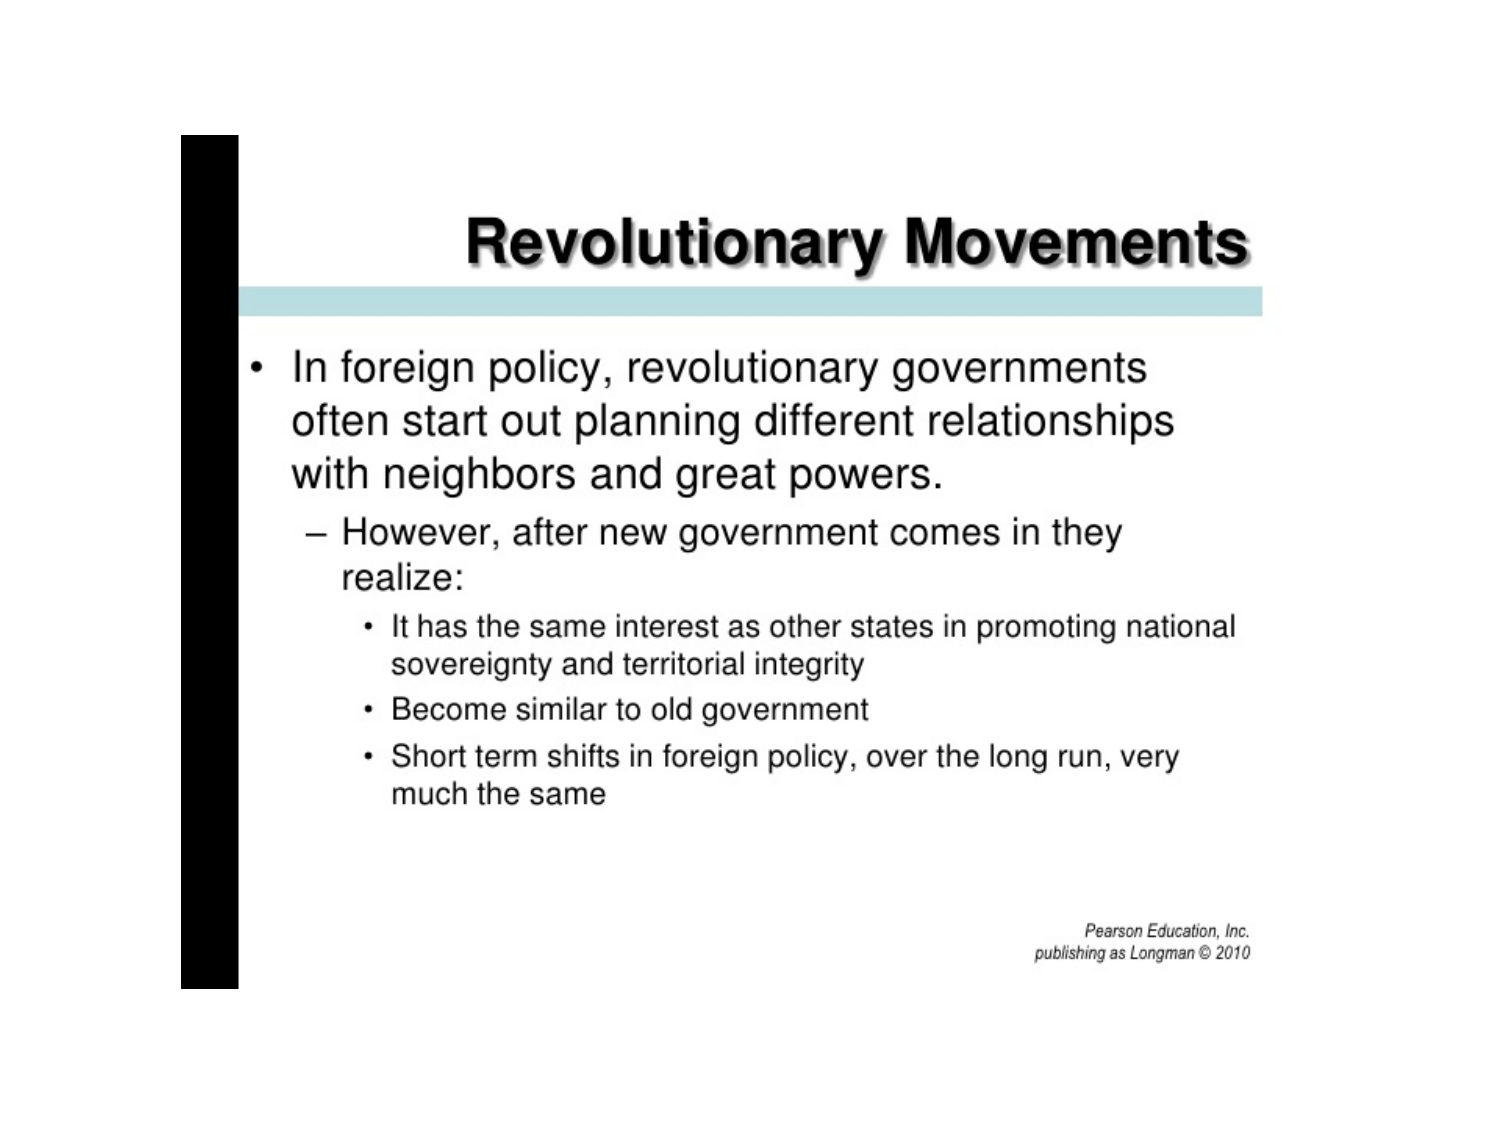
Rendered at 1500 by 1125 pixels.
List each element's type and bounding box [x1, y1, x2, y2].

picture [180, 135, 1319, 990]
